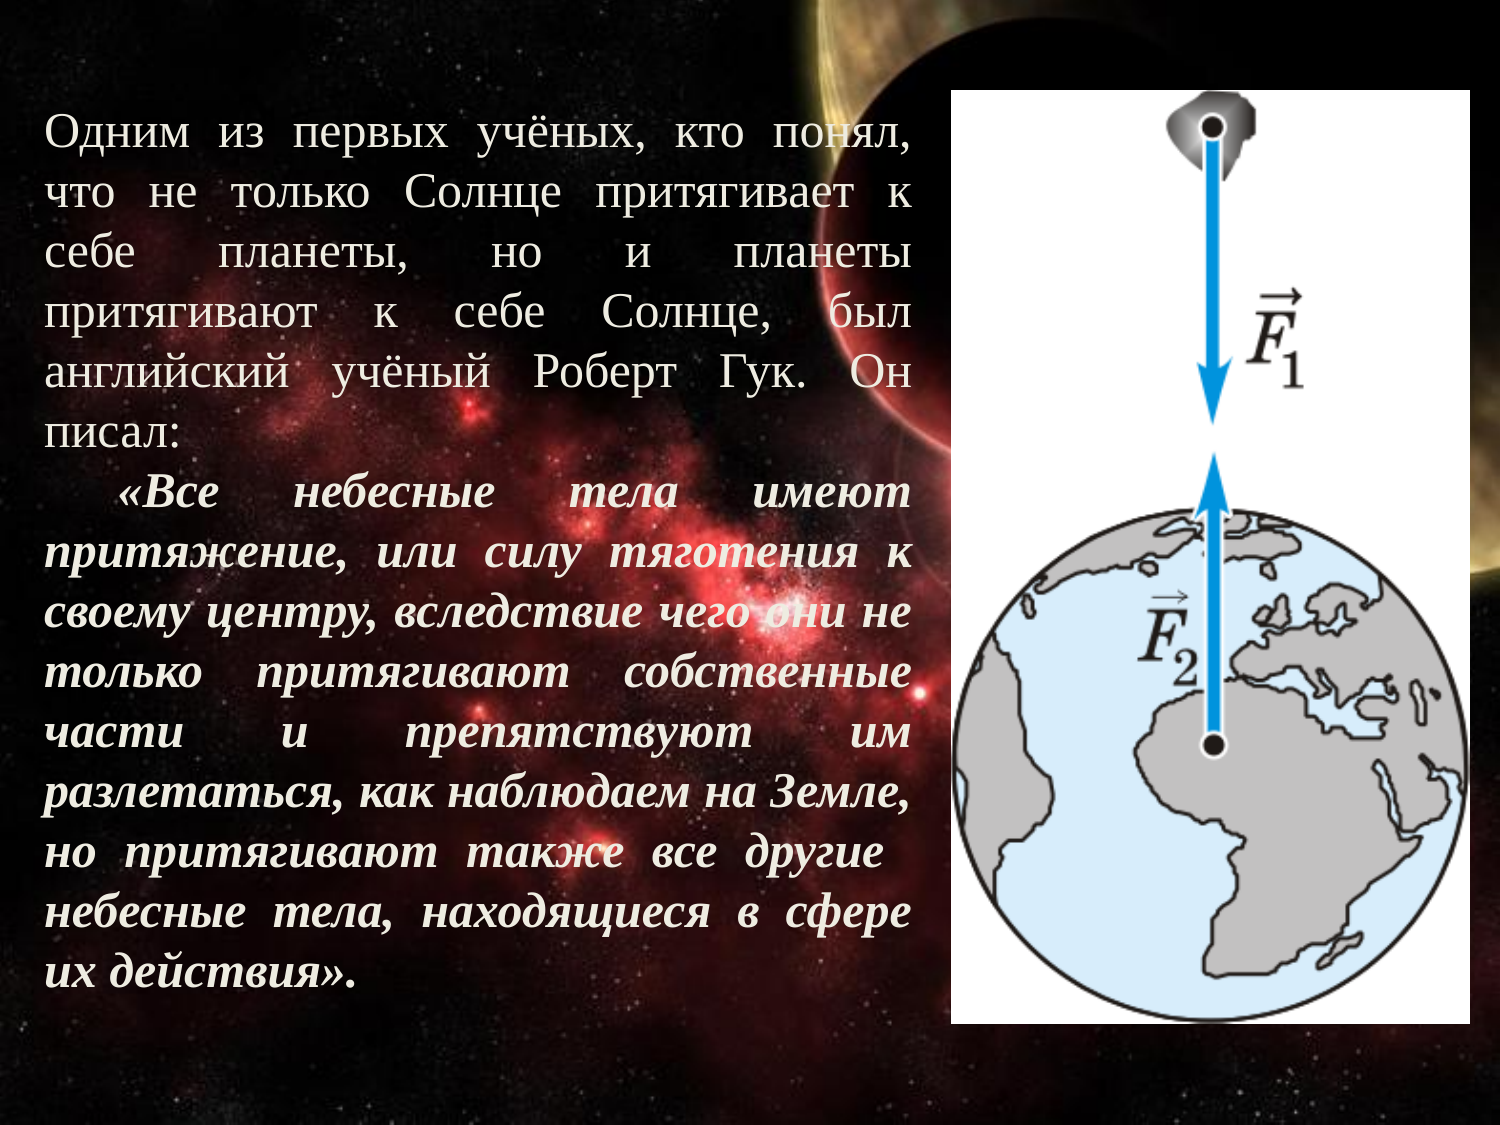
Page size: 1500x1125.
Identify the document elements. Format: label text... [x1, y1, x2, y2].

text_box Одним из первых учёных, кто понял, что не только Солнце притягивает к себе планеты, но и планеты притягивают к себе Солнце, был английский учёный Роберт Гук. Он писал: «Все небесные тела имеют притяжение, или силу тяготения к своему центру, вследствие чего они не только притягивают собственные части и препятствуют им разлетаться, как наблюдаем на Земле, но притягивают также все другие небесные тела, находящиеся в сфере их действия». [29, 90, 927, 1005]
picture [0, 0, 1500, 1125]
